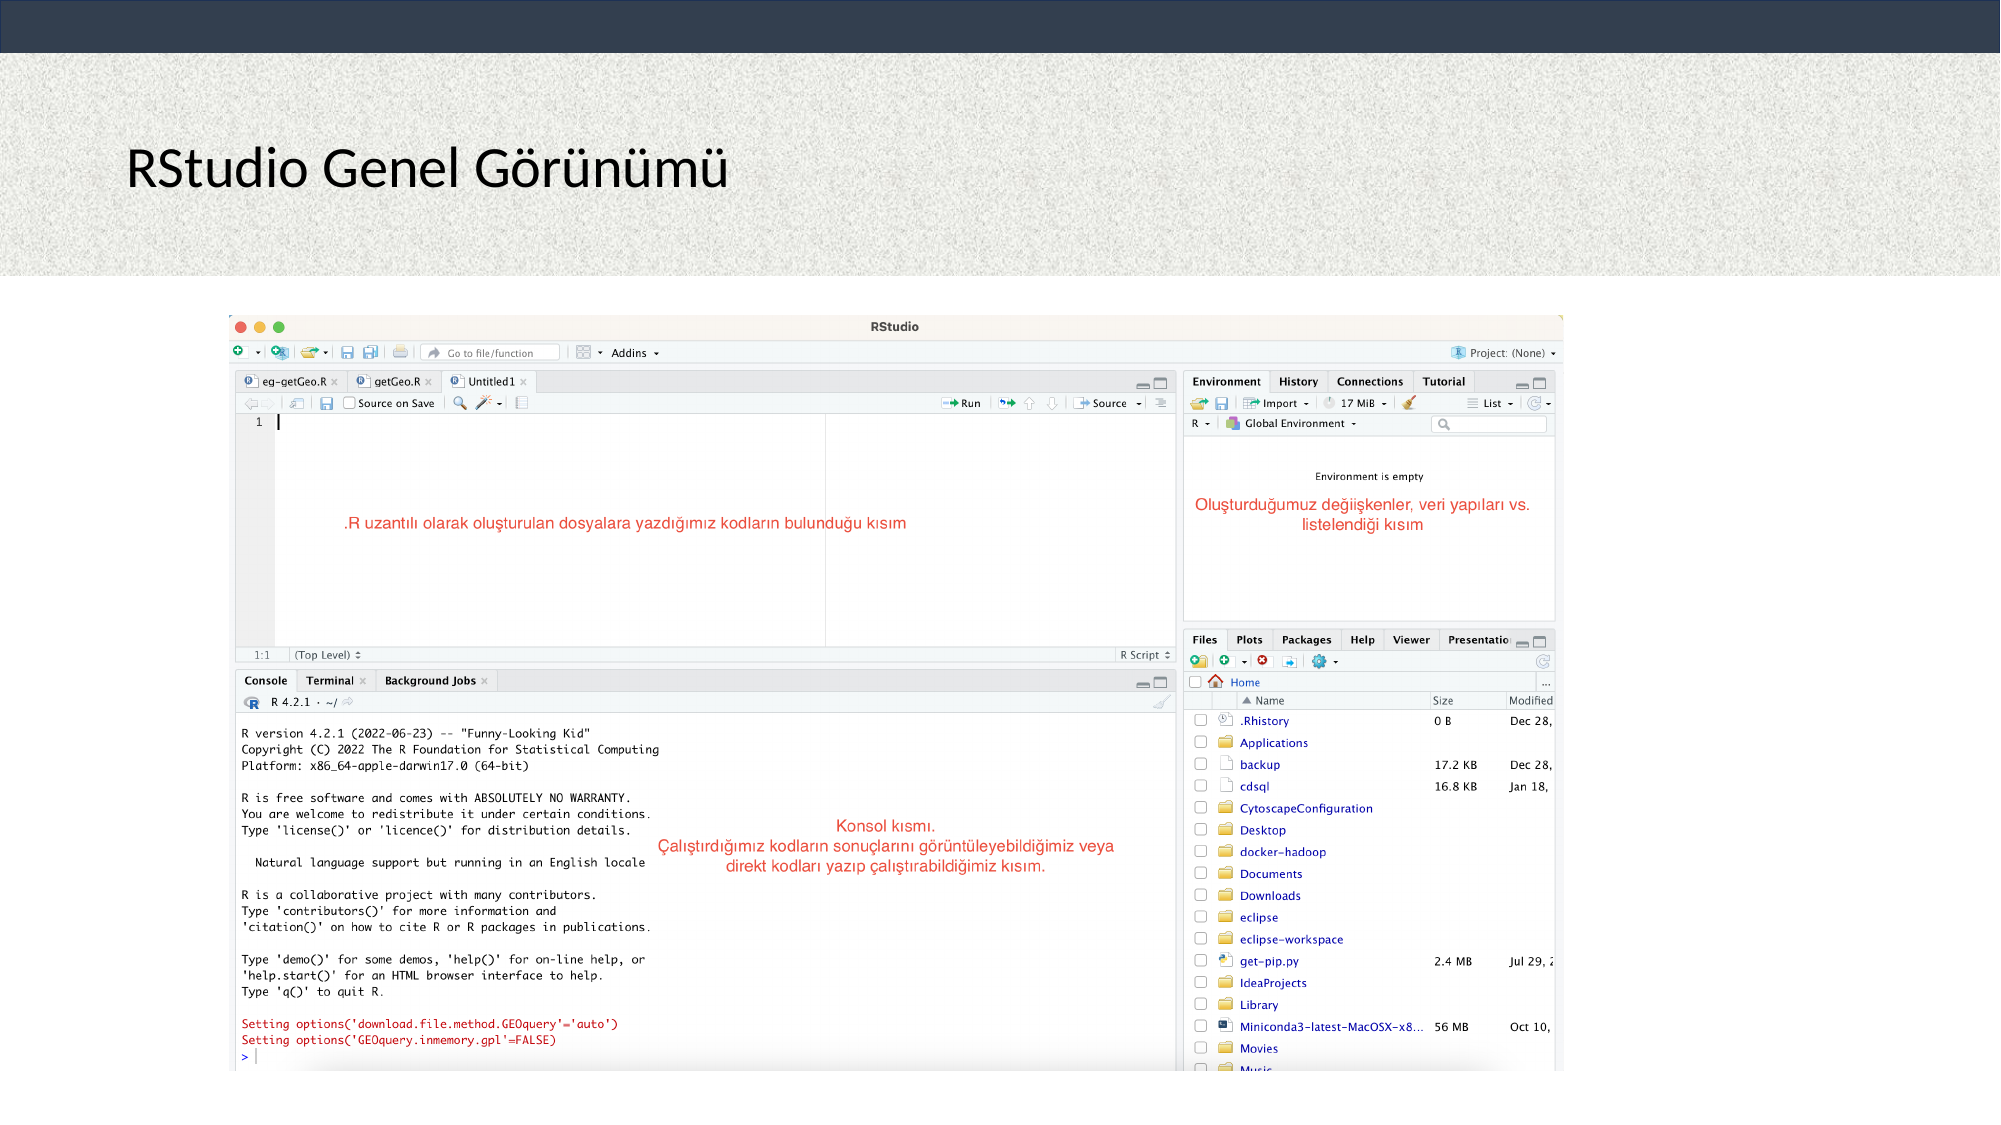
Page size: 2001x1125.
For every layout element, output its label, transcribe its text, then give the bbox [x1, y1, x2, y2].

text_box [0, 0, 2000, 53]
text_box [0, 53, 2000, 277]
text_box RStudio Genel Görünümü [111, 122, 1486, 207]
picture [229, 315, 1564, 1071]
